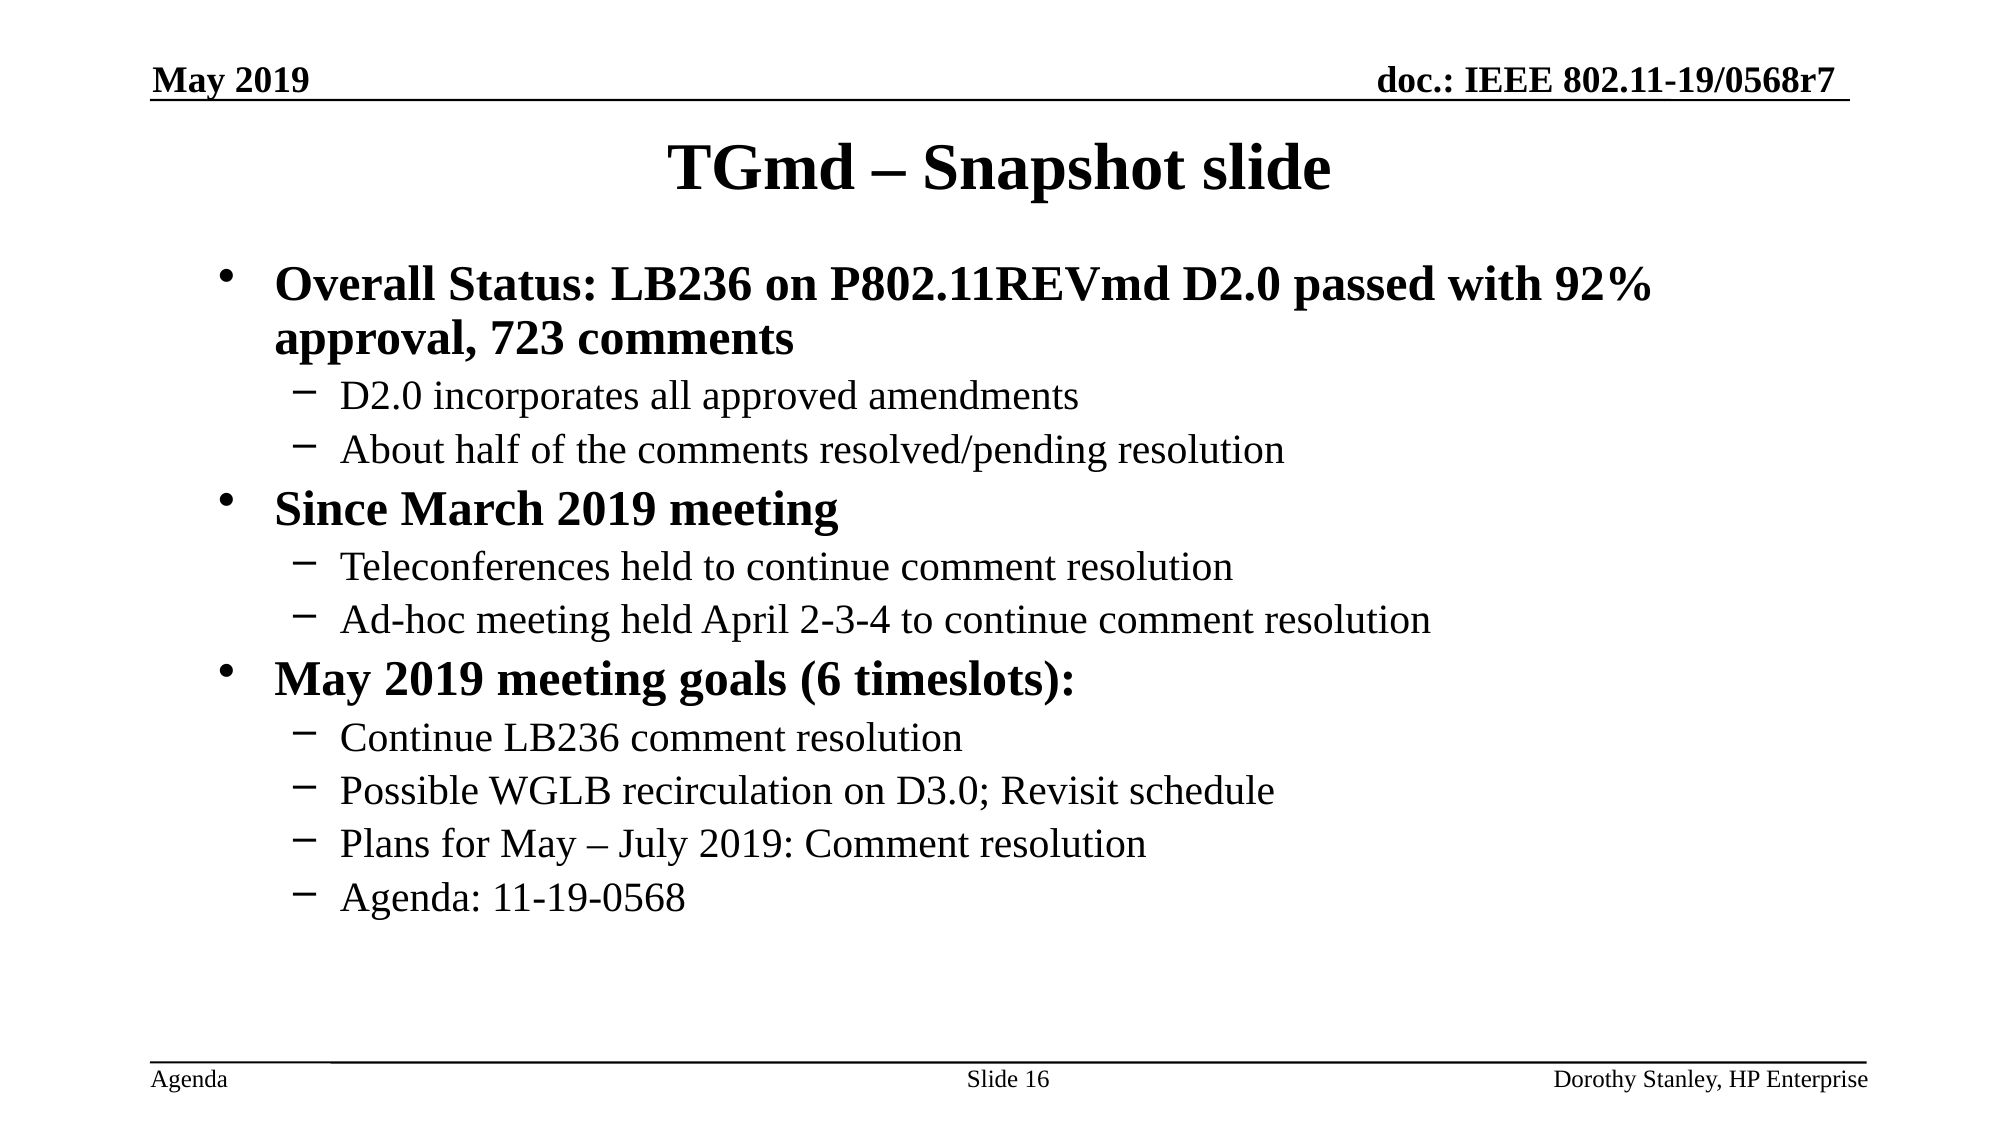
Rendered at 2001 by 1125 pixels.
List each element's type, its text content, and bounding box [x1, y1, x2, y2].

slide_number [152, 54, 567, 100]
title TGmd – Snapshot slide [362, 75, 1638, 249]
list Overall Status: LB236 on P802.11REVmd D2.0 passed with 92% approval, 723 comments D2.0 incorporates all approved amendments About half of the comments resolved/pending resolution Since March 2019 meeting Teleconferences held to continue comment resolution Ad-hoc meeting held April 2-3-4 to continue comment resolution May 2019 meeting goals (6 timeslots): Continue LB236 comment resolution Possible WGLB recirculation on D3.0; Revisit schedule Plans for May – July 2019: Comment resolution Agenda: 11-19-0568 [203, 249, 1700, 1000]
footer Dorothy Stanley, HP Enterprise [1549, 1062, 1869, 1093]
slide_number Slide 16 [966, 1062, 1051, 1093]
